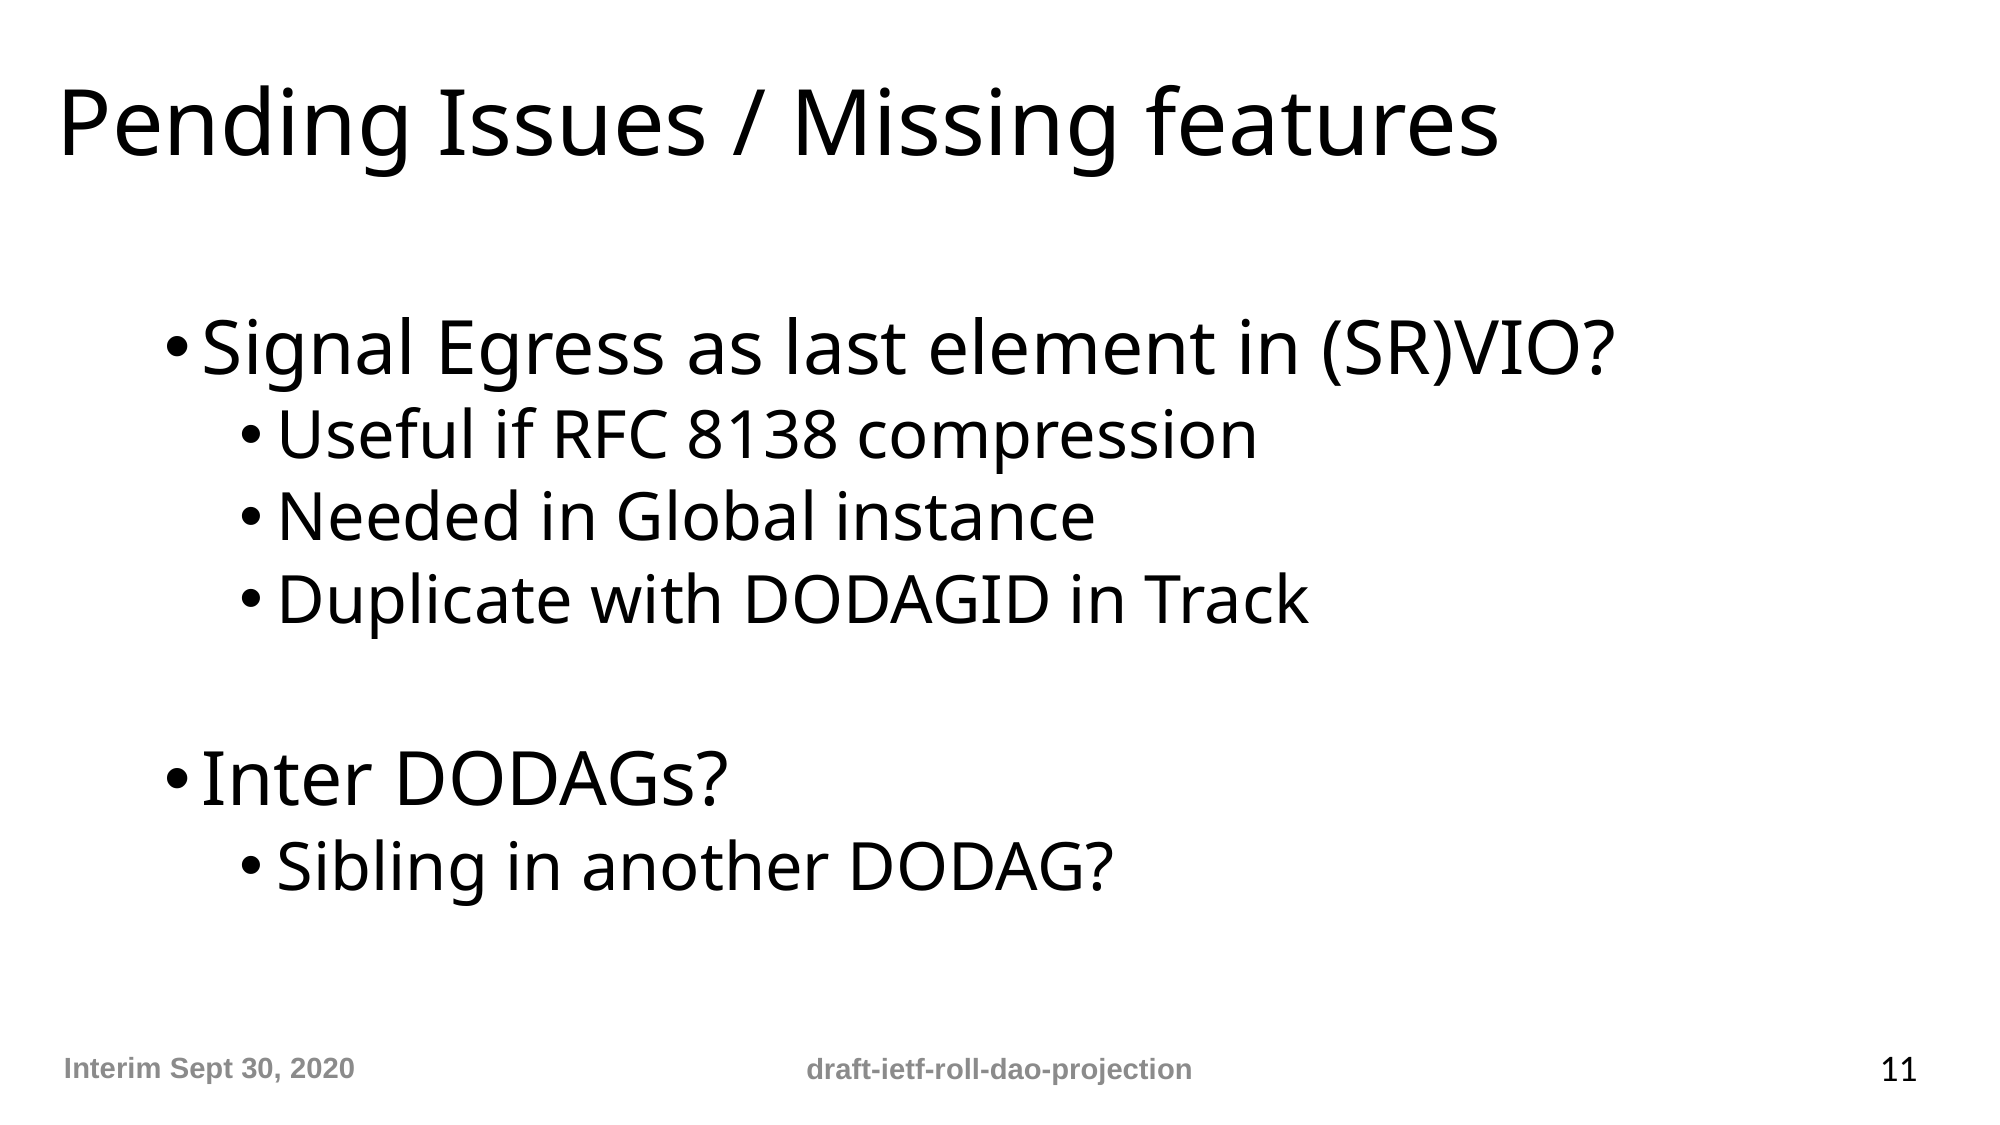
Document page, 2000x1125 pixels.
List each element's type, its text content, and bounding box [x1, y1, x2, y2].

title Pending Issues / Missing features [41, 16, 1767, 235]
text_box Interim Sept 30, 2020 [48, 1036, 724, 1097]
text_box 11 [1482, 1036, 1933, 1097]
list Signal Egress as last element in (SR)VIO? Useful if RFC 8138 compression Needed in Global instance Duplicate with DODAGID in Track Inter DODAGs? Sibling in another DODAG? [149, 273, 1906, 1125]
text_box draft-ietf-roll-dao-projection [662, 1038, 1338, 1098]
